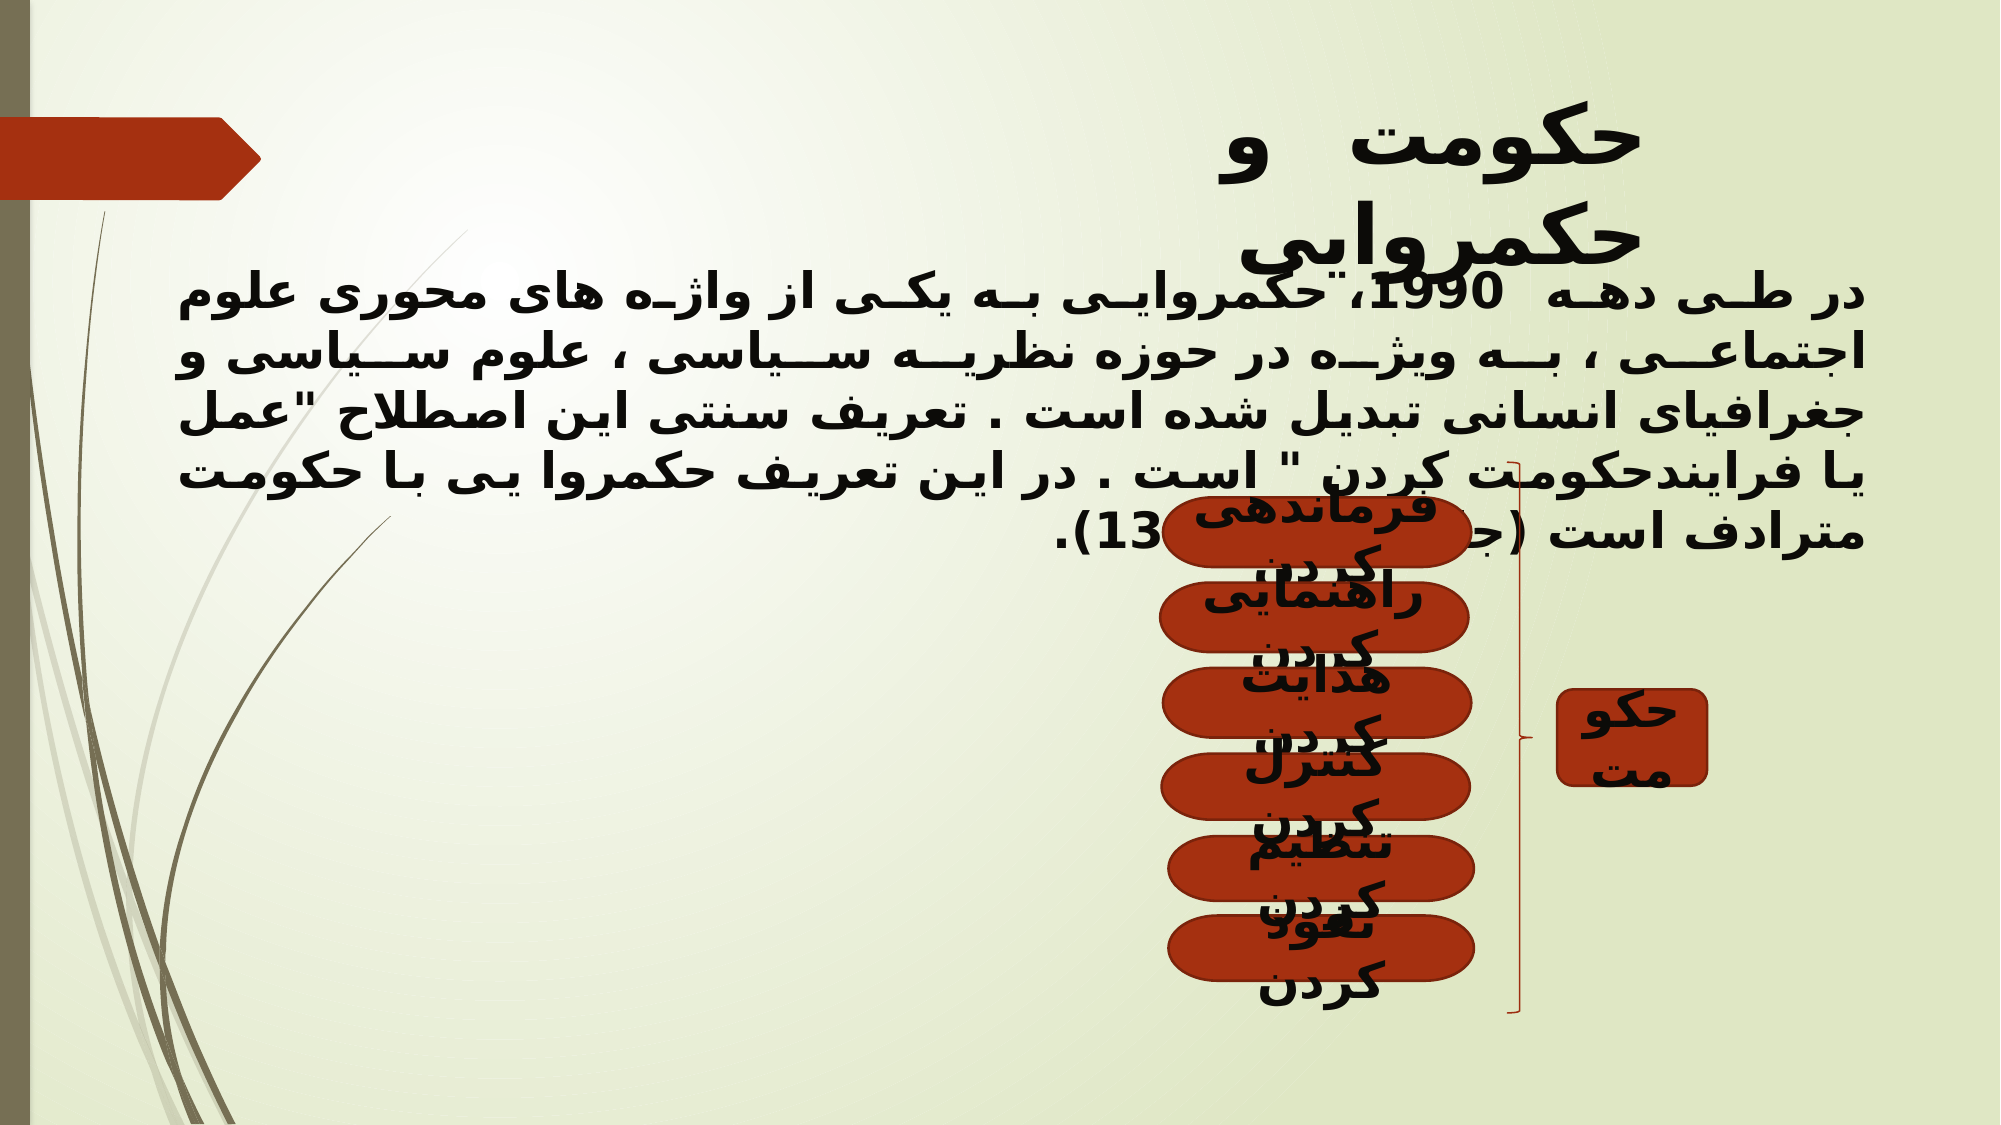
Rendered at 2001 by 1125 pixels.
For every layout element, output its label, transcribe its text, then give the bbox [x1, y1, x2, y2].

text_box راهنمایی کردن [1158, 581, 1470, 654]
text_box حکومت [1555, 688, 1709, 788]
text_box در طی دهه 1990، حکمروایی به یکی از واژه های محوری علوم اجتماعی ، به ویژه در حوزه نظریه سیاسی ، علوم سیاسی و جغرافیای انسانی تبدیل شده است . تعریف سنتی این اصطلاح "عمل یا فرایندحکومت کردن " است . در این تعریف حکمروا یی با حکومت مترادف است (جانستون ، 1382). [162, 250, 1883, 1125]
text_box هدایت کردن [1161, 666, 1473, 739]
text_box کنترل کردن [1160, 752, 1472, 821]
list حکومت و حکمروایی [1163, 73, 1663, 204]
text_box تنظیم کردن [1167, 834, 1476, 903]
text_box نفوذ کردن [1167, 914, 1476, 983]
text_box [1506, 461, 1533, 1014]
text_box فرماندهی کردن [1161, 496, 1473, 569]
